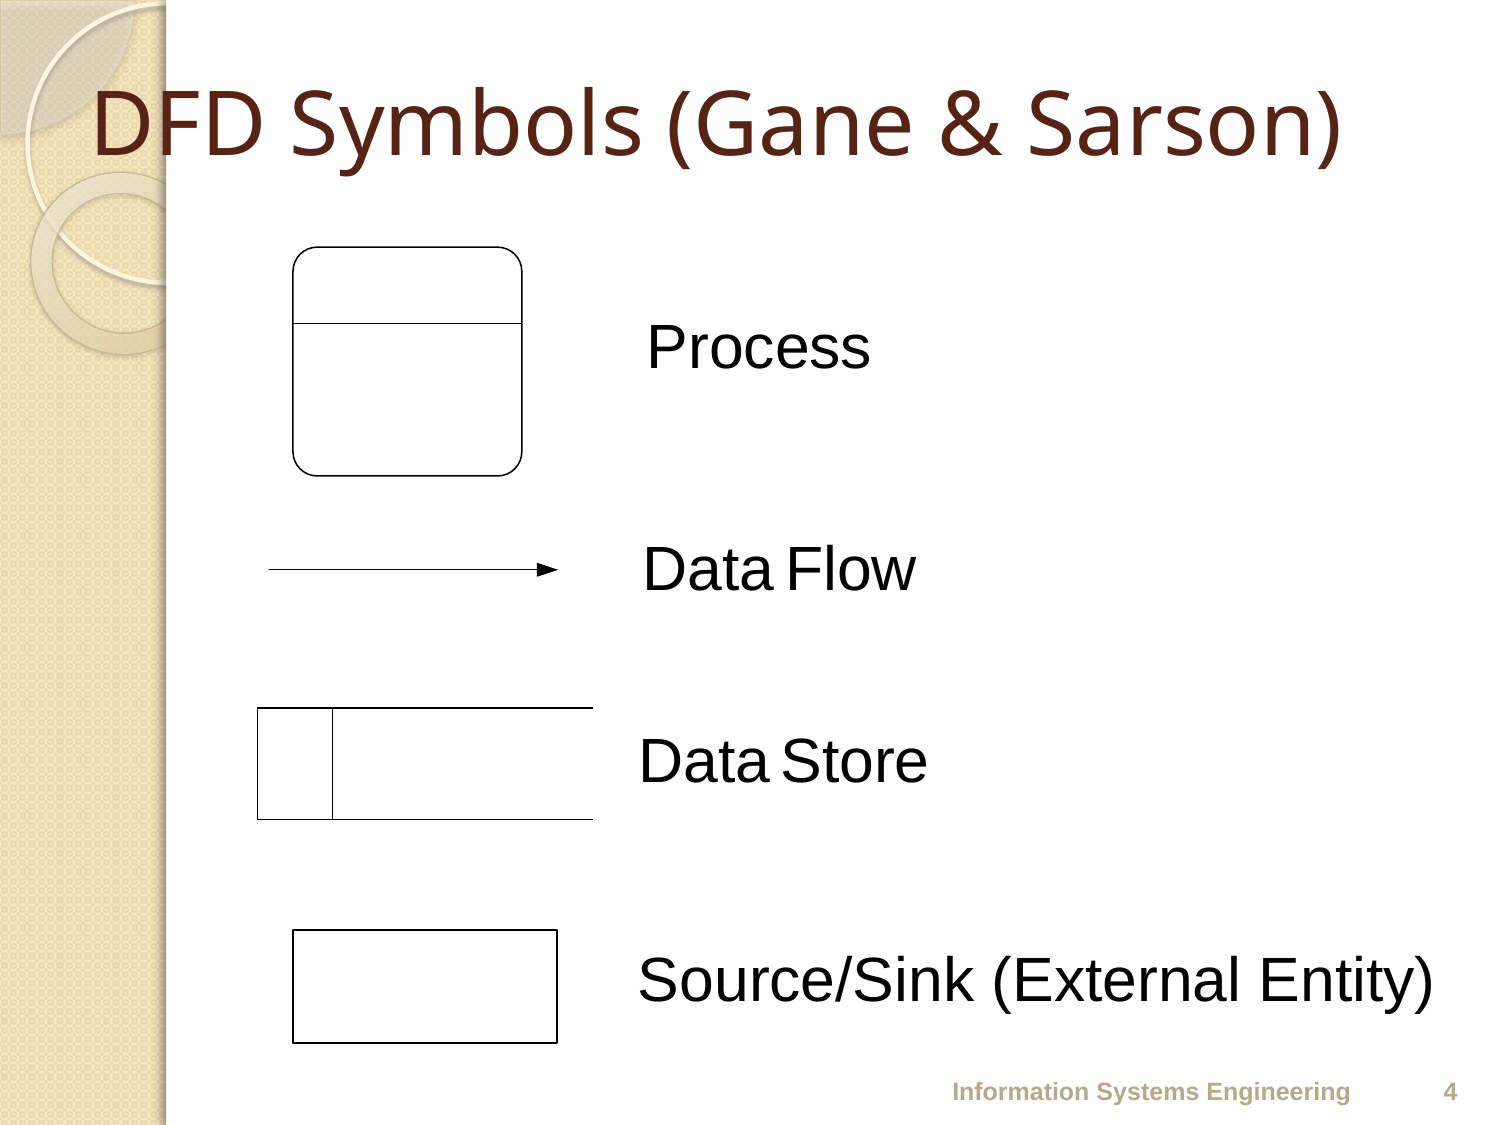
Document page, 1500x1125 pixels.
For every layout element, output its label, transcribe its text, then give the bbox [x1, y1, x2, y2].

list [265, 559, 562, 580]
footer Information Systems Engineering [937, 1034, 1413, 1113]
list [288, 243, 526, 480]
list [253, 703, 597, 824]
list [289, 925, 562, 1048]
text_box Process [631, 298, 888, 389]
title DFD Symbols (Gane & Sarson) [75, 6, 1425, 232]
text_box Data Flow [627, 520, 933, 611]
text_box Source/Sink (External Entity) [623, 931, 1452, 1022]
slide_number 4 [1413, 1034, 1488, 1113]
text_box Data Store [623, 712, 945, 802]
